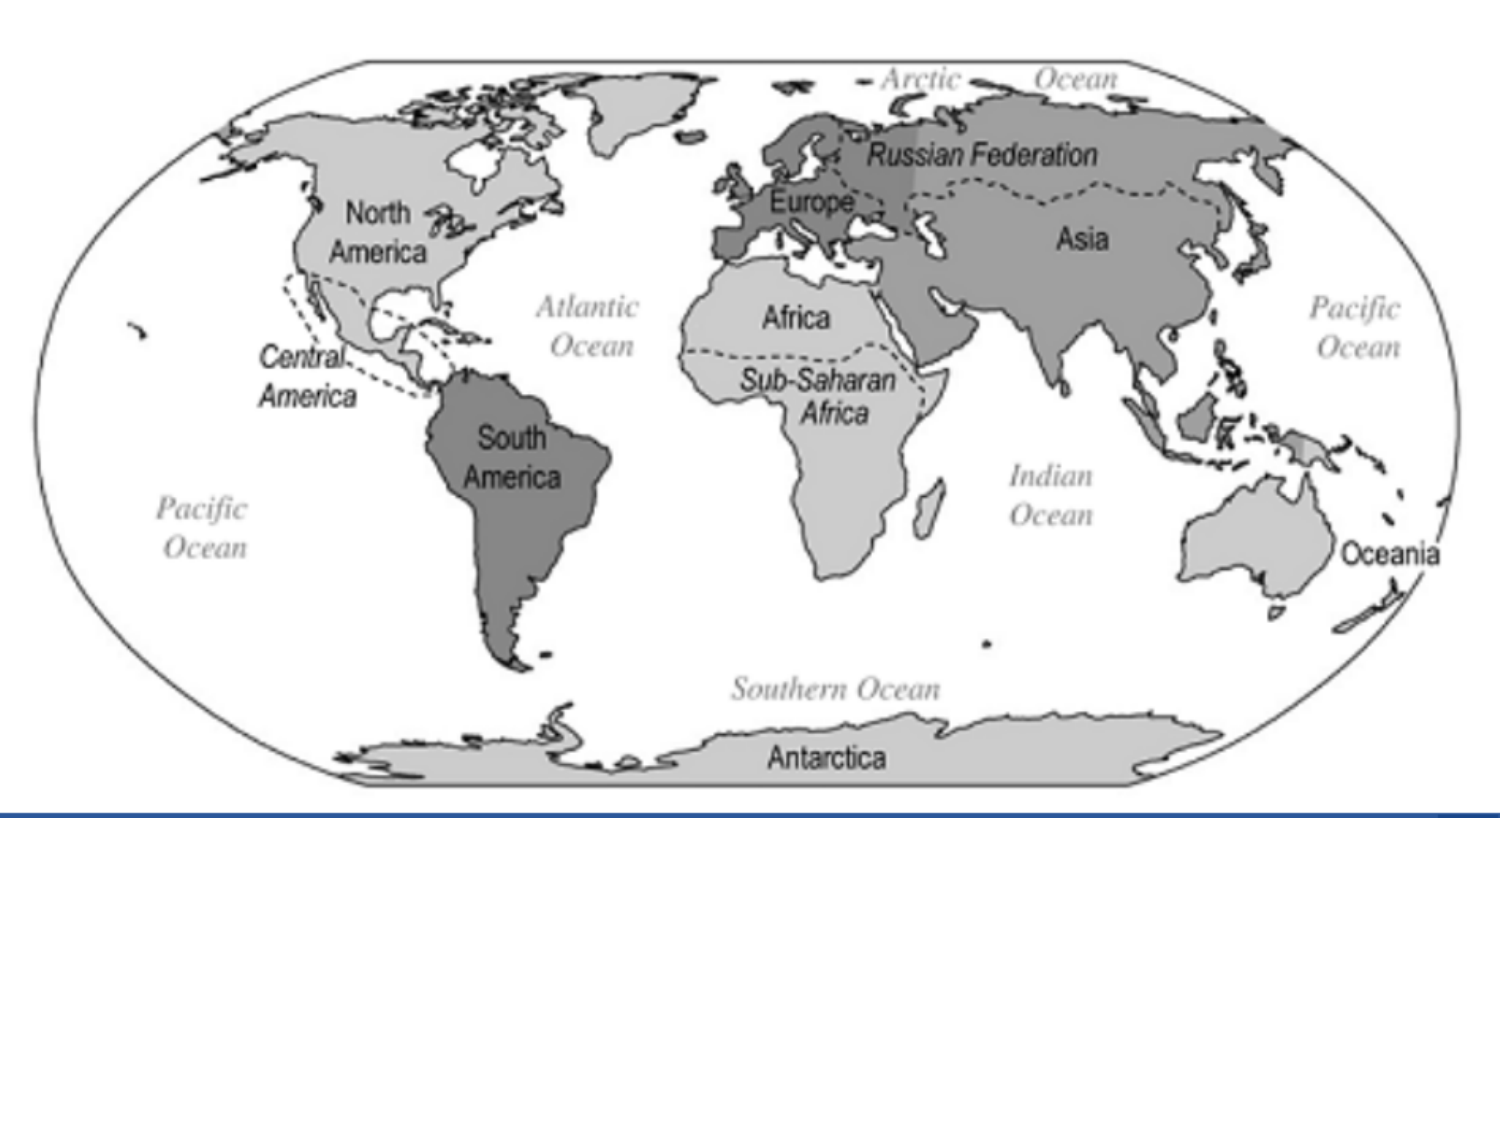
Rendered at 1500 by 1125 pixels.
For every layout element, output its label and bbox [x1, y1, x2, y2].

picture [0, 44, 1500, 818]
